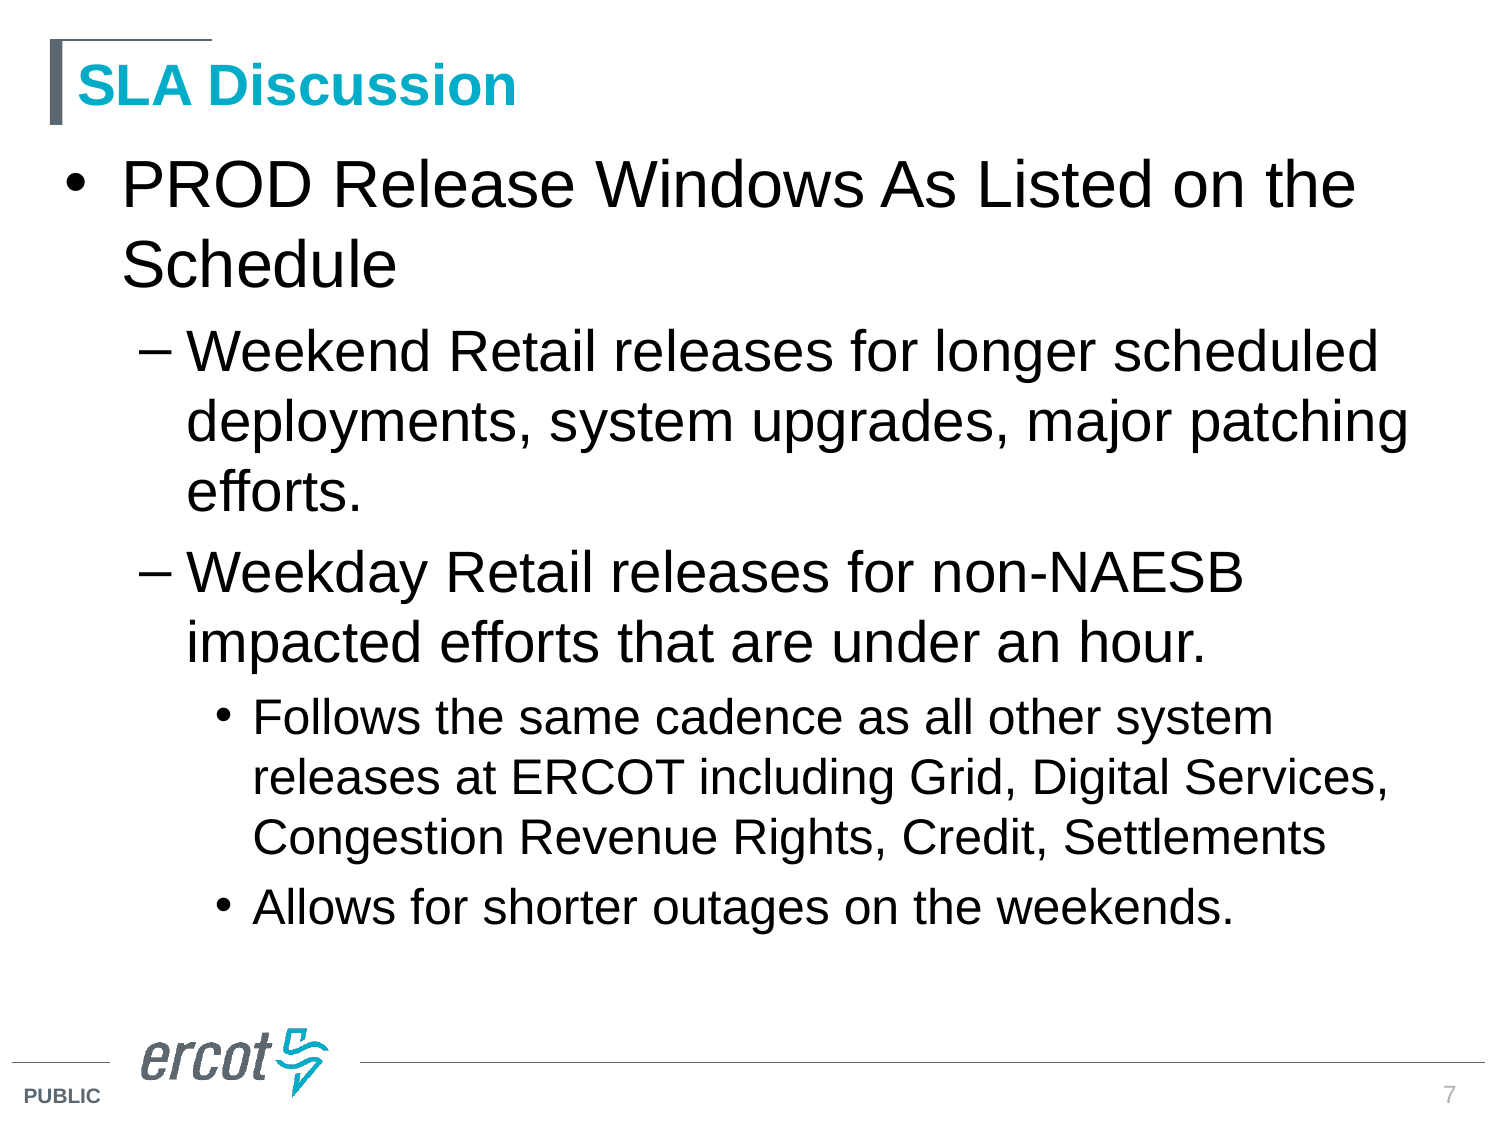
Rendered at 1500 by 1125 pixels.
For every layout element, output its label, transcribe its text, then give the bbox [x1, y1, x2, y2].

picture [137, 1024, 332, 1100]
title SLA Discussion [62, 39, 1450, 133]
list PROD Release Windows As Listed on the Schedule Weekend Retail releases for longer scheduled deployments, system upgrades, major patching efforts. Weekday Retail releases for non-NAESB impacted efforts that are under an hour. Follows the same cadence as all other system releases at ERCOT including Grid, Digital Services, Congestion Revenue Rights, Credit, Settlements Allows for shorter outages on the weekends. [50, 133, 1450, 843]
slide_number 7 [1412, 1076, 1488, 1112]
